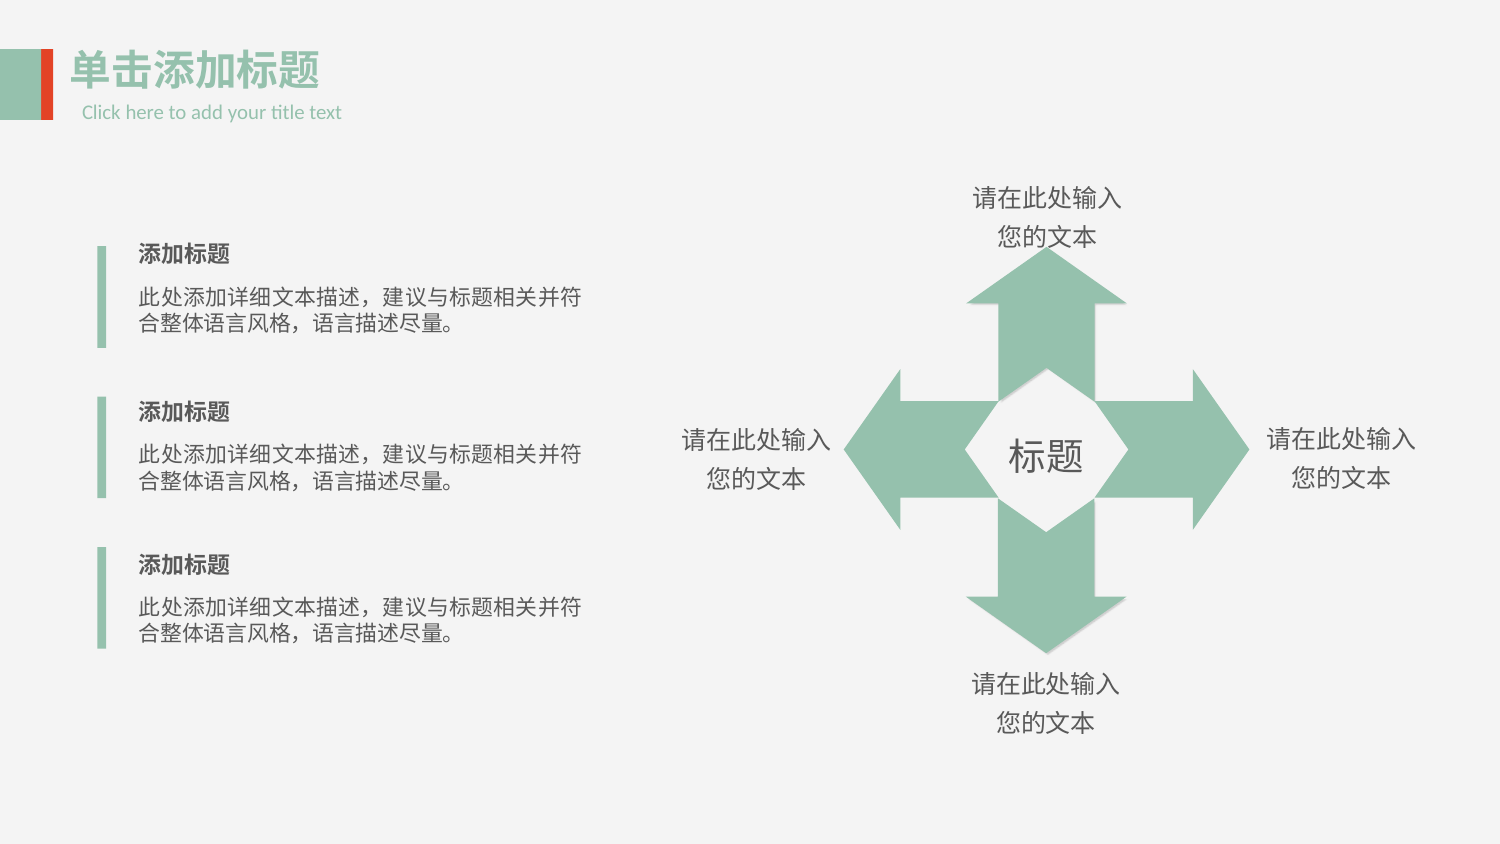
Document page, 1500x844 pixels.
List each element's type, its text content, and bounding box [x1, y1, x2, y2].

text_box 请在此处输入您的文本 [956, 167, 1139, 257]
text_box [97, 547, 107, 649]
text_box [0, 49, 54, 120]
text_box 请在此处输入您的文本 [669, 409, 844, 499]
text_box [844, 369, 999, 530]
text_box [97, 246, 107, 348]
text_box 请在此处输入您的文本 [1252, 409, 1432, 499]
text_box [1094, 369, 1250, 530]
text_box Click here to add your title text [67, 91, 358, 131]
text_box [123, 390, 598, 505]
text_box 标题 [970, 427, 1123, 484]
text_box 单击添加标题 [55, 36, 336, 102]
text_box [123, 542, 598, 658]
text_box [97, 396, 107, 499]
text_box [966, 257, 1127, 402]
text_box [965, 498, 1127, 654]
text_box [123, 232, 598, 347]
text_box 请在此处输入您的文本 [953, 654, 1139, 744]
